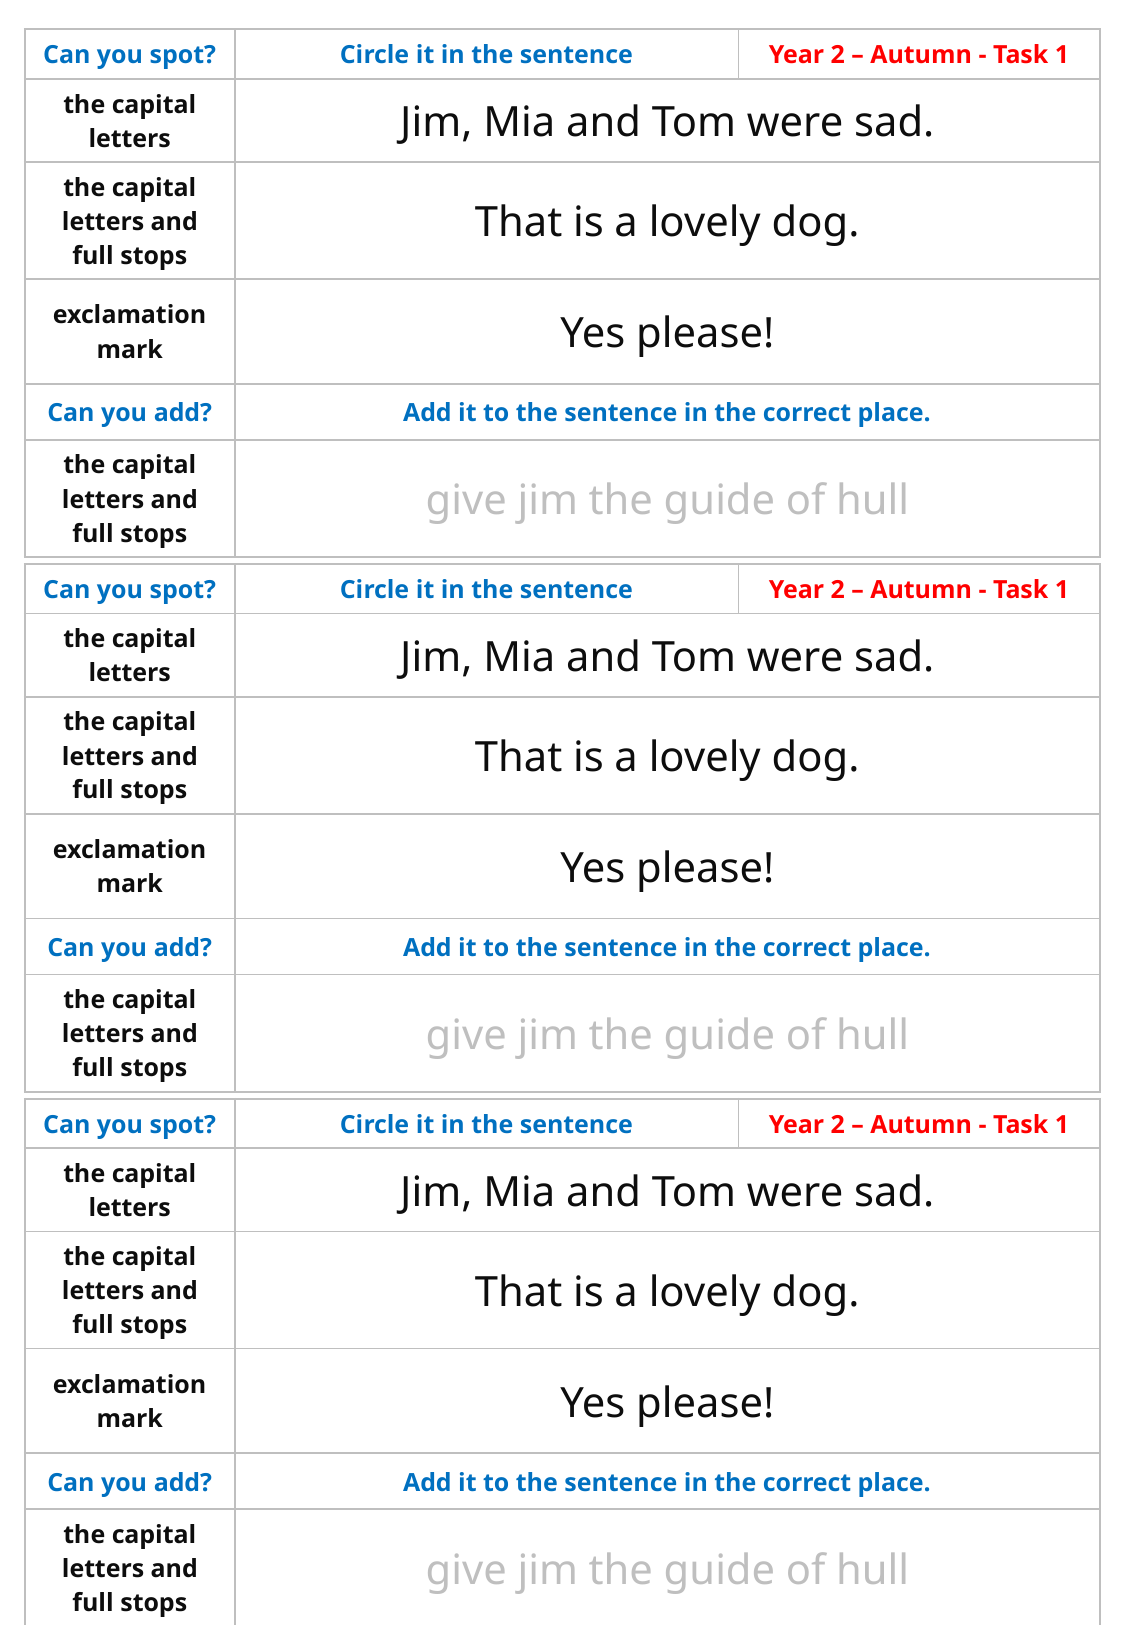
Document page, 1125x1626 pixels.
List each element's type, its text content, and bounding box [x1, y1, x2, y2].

table_cell the capital letters and full stops [26, 1232, 234, 1348]
table_cell the capital letters [26, 614, 234, 696]
table_cell Yes please! [236, 1349, 1099, 1452]
table_cell Jim, Mia and Tom were sad. [236, 80, 1099, 161]
table_cell the capital letters [26, 80, 234, 161]
table_header Circle it in the sentence [236, 30, 738, 78]
table_cell give jim the guide of hull [236, 441, 1099, 556]
table_cell exclamation mark [26, 815, 234, 918]
table_cell Can you add? [26, 919, 234, 974]
table_cell Jim, Mia and Tom were sad. [236, 614, 1099, 696]
table_cell Yes please! [236, 280, 1099, 383]
table_cell the capital letters [26, 1149, 234, 1231]
table_header Can you spot? [26, 565, 234, 613]
table_header Circle it in the sentence [236, 565, 738, 613]
table_cell Can you add? [26, 1454, 234, 1508]
table_cell the capital letters and full stops [26, 975, 234, 1091]
table_cell Yes please! [236, 815, 1099, 918]
table_cell give jim the guide of hull [236, 1510, 1099, 1625]
table_header Can you spot? [26, 1100, 234, 1147]
table_cell Add it to the sentence in the correct place. [236, 385, 1099, 439]
table_cell the capital letters and full stops [26, 163, 234, 278]
table_cell Jim, Mia and Tom were sad. [236, 1149, 1099, 1231]
table_cell exclamation mark [26, 280, 234, 383]
table_header Year 2 – Autumn - Task 1 [739, 1100, 1099, 1147]
table_cell give jim the guide of hull [236, 975, 1099, 1091]
table_cell Add it to the sentence in the correct place. [236, 919, 1099, 974]
table_cell Can you add? [26, 385, 234, 439]
table_cell the capital letters and full stops [26, 698, 234, 813]
table_cell That is a lovely dog. [236, 163, 1099, 278]
table_header Can you spot? [26, 30, 234, 78]
table_cell Add it to the sentence in the correct place. [236, 1454, 1099, 1508]
table_header Circle it in the sentence [236, 1100, 738, 1147]
table_cell exclamation mark [26, 1349, 234, 1452]
table_cell That is a lovely dog. [236, 698, 1099, 813]
table_header Year 2 – Autumn - Task 1 [739, 565, 1099, 613]
table_cell the capital letters and full stops [26, 441, 234, 556]
table_header Year 2 – Autumn - Task 1 [739, 30, 1099, 78]
table_cell That is a lovely dog. [236, 1232, 1099, 1348]
table_cell the capital letters and full stops [26, 1510, 234, 1625]
